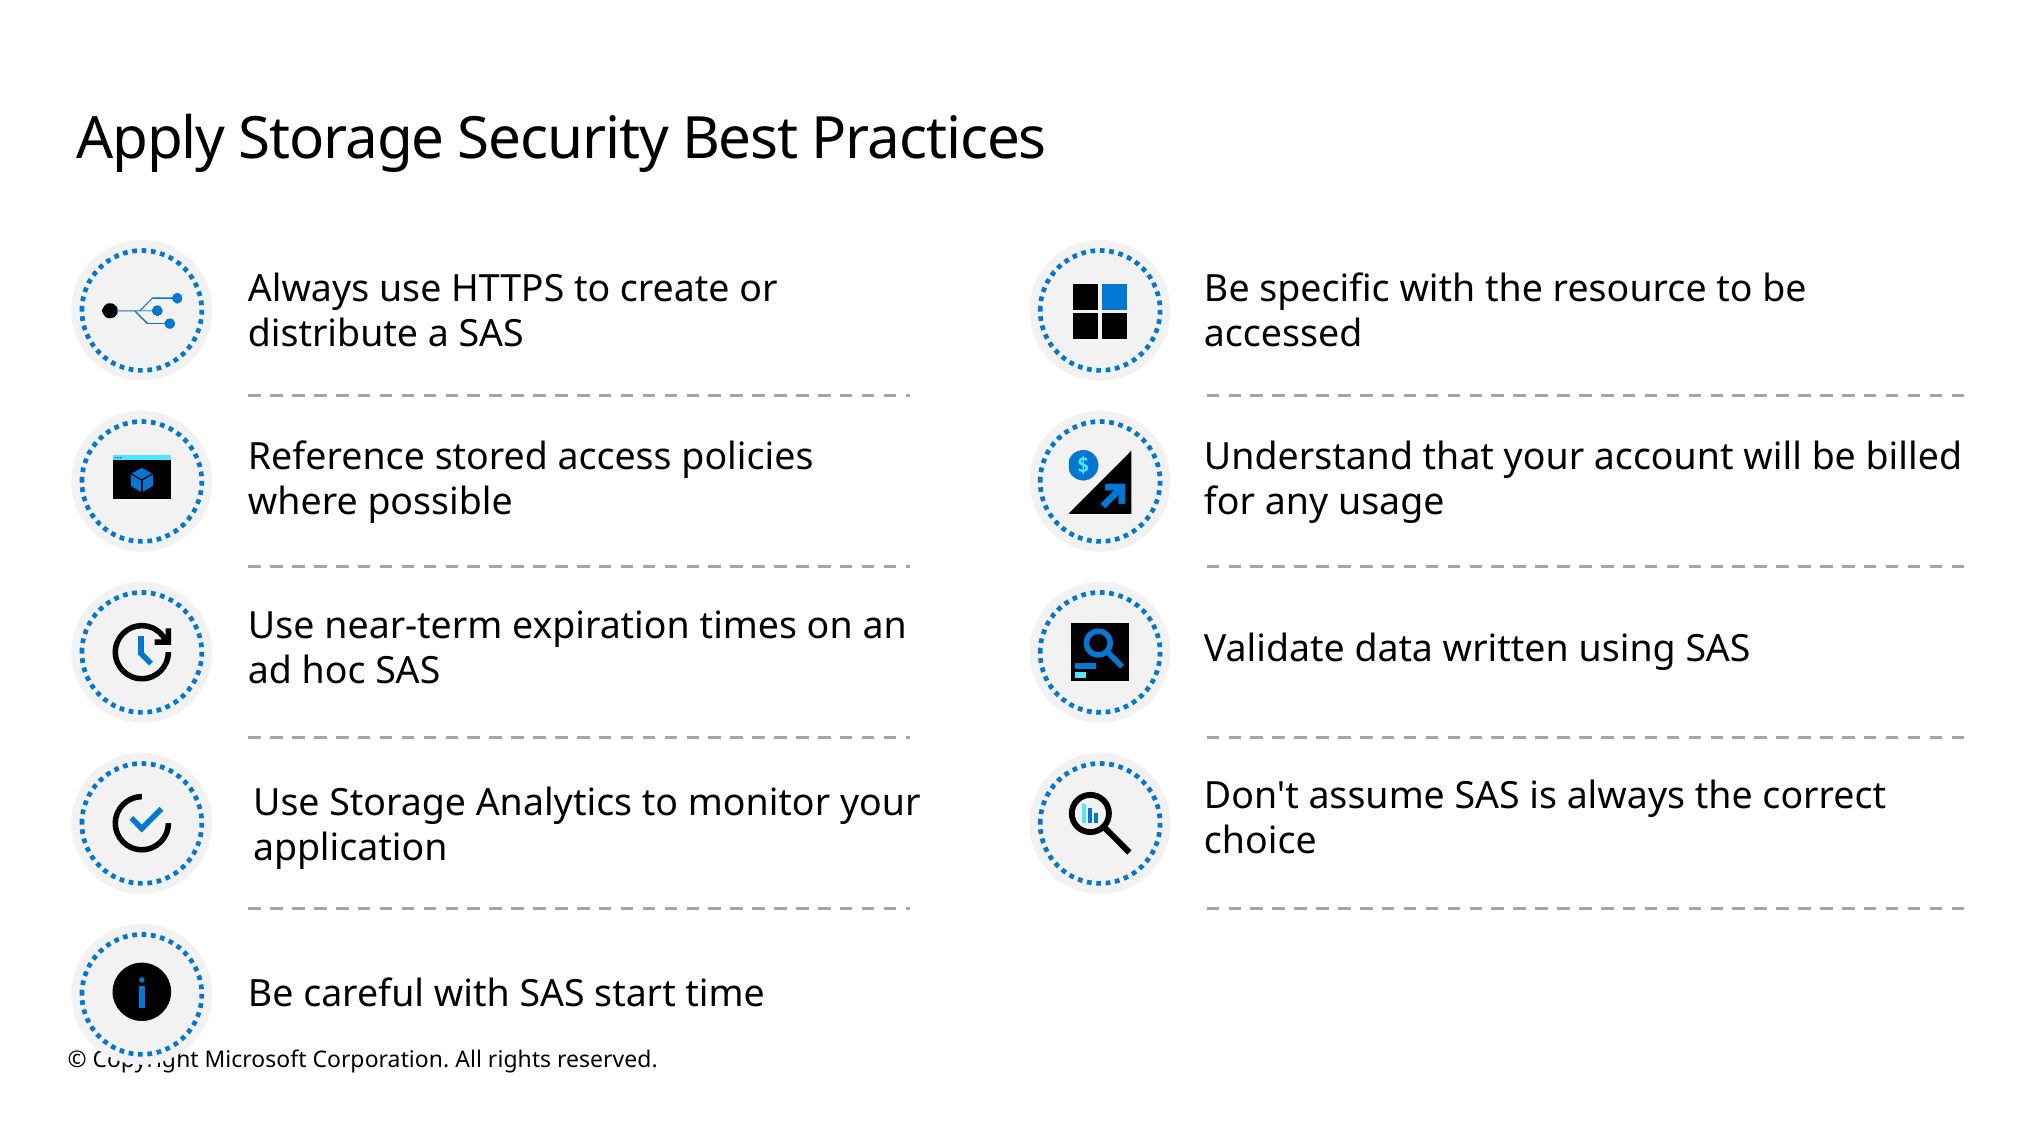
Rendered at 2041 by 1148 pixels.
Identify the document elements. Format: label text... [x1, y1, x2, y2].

picture [70, 410, 213, 552]
picture [1029, 239, 1171, 381]
text_box Always use HTTPS to create or distribute a SAS [247, 264, 934, 355]
text_box Be specific with the resource to be accessed [1203, 264, 1969, 355]
text_box Understand that your account will be billed for any usage [1203, 431, 1969, 522]
text_box Validate data written using SAS [1203, 623, 1969, 669]
picture [70, 581, 213, 723]
picture [1029, 581, 1171, 723]
picture [1029, 752, 1171, 894]
picture [70, 239, 213, 381]
text_box Be careful with SAS start time [247, 969, 912, 1015]
picture [70, 752, 213, 894]
picture [70, 923, 213, 1065]
text_box Don't assume SAS is always the correct choice [1203, 771, 1969, 862]
text_box Use Storage Analytics to monitor your application [253, 778, 1019, 869]
picture [1029, 410, 1171, 552]
text_box Use near-term expiration times on an ad hoc SAS [247, 601, 912, 692]
text_box Reference stored access policies where possible [247, 431, 912, 522]
title Apply Storage Security Best Practices [76, 93, 1968, 230]
